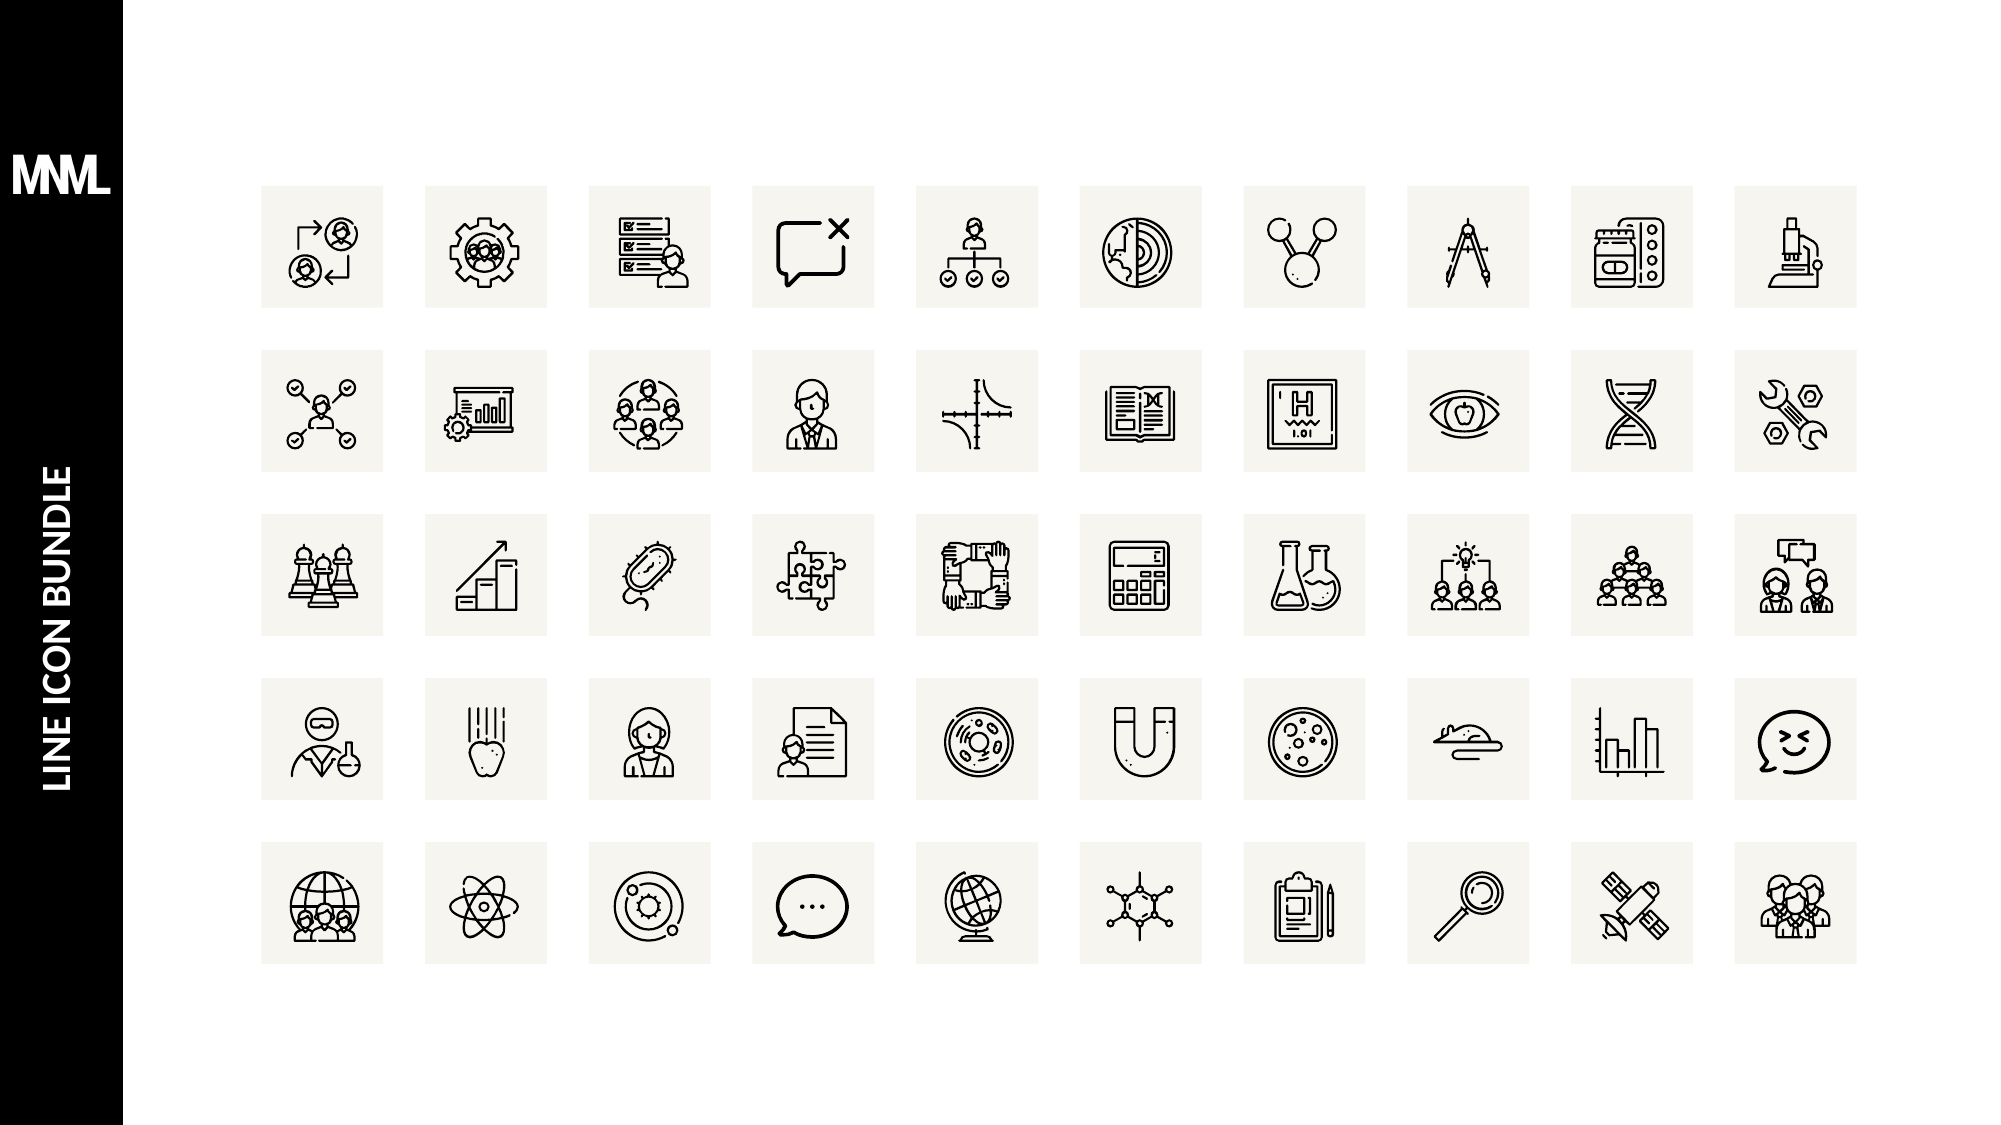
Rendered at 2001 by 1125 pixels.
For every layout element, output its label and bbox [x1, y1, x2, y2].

text_box [1767, 245, 1823, 288]
text_box [1759, 379, 1828, 451]
text_box [1757, 709, 1831, 775]
text_box [455, 559, 518, 611]
text_box [1617, 217, 1665, 288]
text_box [623, 707, 674, 778]
text_box [304, 707, 339, 742]
text_box [1429, 395, 1500, 433]
text_box [1106, 871, 1174, 942]
text_box [1430, 541, 1501, 611]
text_box [941, 540, 1011, 611]
text_box [1267, 378, 1338, 450]
text_box [1108, 540, 1170, 611]
text_box [776, 221, 846, 288]
text_box [942, 379, 981, 450]
text_box [308, 394, 334, 430]
text_box [332, 379, 357, 404]
text_box [944, 707, 1014, 778]
text_box [982, 379, 1012, 409]
text_box [618, 217, 670, 236]
text_box [288, 254, 322, 288]
text_box [1777, 538, 1816, 568]
text_box [1267, 707, 1338, 778]
text_box [621, 540, 677, 611]
picture [0, 113, 122, 236]
text_box [1594, 229, 1636, 288]
text_box [297, 220, 323, 251]
text_box [1800, 568, 1834, 613]
text_box [449, 875, 519, 939]
text_box [1781, 217, 1819, 262]
text_box [1429, 389, 1485, 406]
text_box [1446, 217, 1491, 288]
text_box [944, 871, 994, 942]
text_box [324, 217, 358, 252]
text_box [1114, 707, 1176, 778]
text_box [1432, 724, 1503, 761]
text_box [1270, 540, 1341, 611]
text_box [289, 871, 360, 942]
text_box [980, 410, 1012, 418]
text_box [1594, 707, 1665, 778]
text_box [775, 874, 849, 939]
text_box [777, 707, 848, 778]
text_box [1599, 871, 1670, 942]
text_box [1433, 871, 1504, 942]
text_box [1596, 545, 1667, 606]
text_box [1760, 874, 1831, 939]
text_box [443, 386, 514, 442]
text_box [828, 218, 850, 240]
text_box [1326, 883, 1335, 938]
text_box [449, 217, 520, 288]
text_box [286, 428, 307, 450]
text_box [1102, 217, 1173, 288]
text_box [290, 744, 342, 778]
text_box [1105, 385, 1176, 443]
text_box [613, 398, 684, 450]
text_box [288, 543, 359, 609]
text_box [1440, 431, 1489, 439]
text_box [939, 217, 1010, 288]
text_box [324, 254, 350, 286]
text_box [619, 380, 640, 398]
text_box [776, 540, 847, 611]
text_box [1274, 871, 1323, 942]
text_box [1759, 567, 1793, 613]
text_box [335, 428, 357, 450]
text_box [286, 379, 310, 404]
text_box [657, 380, 678, 398]
text_box [636, 378, 661, 411]
text_box [456, 540, 507, 593]
text_box [786, 378, 838, 450]
text_box [1267, 217, 1338, 288]
text_box [618, 237, 689, 288]
text_box [337, 741, 361, 778]
text_box [950, 874, 1002, 927]
text_box [1605, 379, 1657, 450]
text_box [613, 871, 684, 942]
text_box [468, 707, 505, 778]
